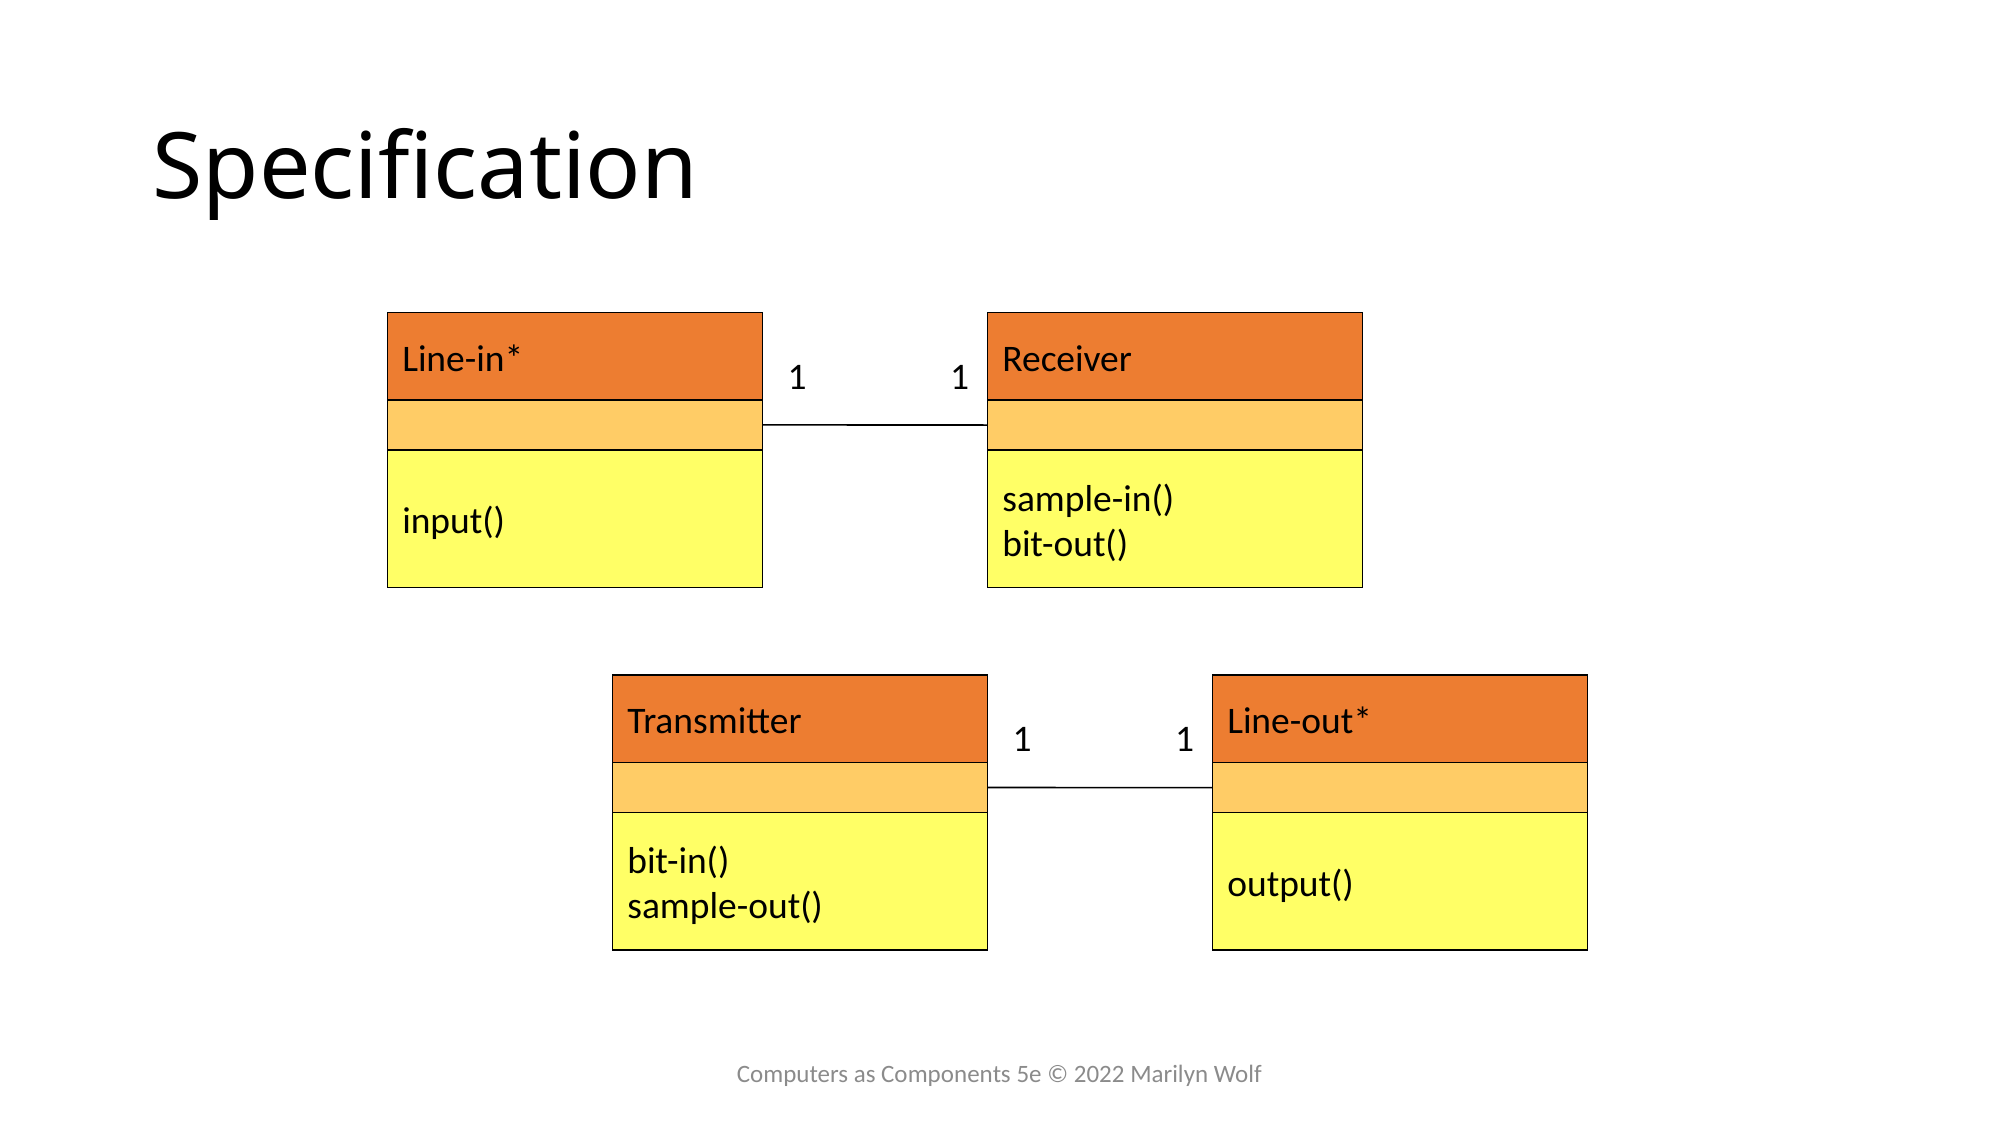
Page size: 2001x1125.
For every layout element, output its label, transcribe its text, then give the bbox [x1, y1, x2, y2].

text_box [387, 399, 763, 449]
text_box [612, 762, 988, 812]
text_box Line-in* [387, 312, 763, 399]
text_box 1 [997, 706, 1047, 767]
text_box 1 [935, 344, 984, 404]
text_box input() [387, 449, 763, 588]
text_box 1 [772, 344, 822, 404]
title Specification [137, 59, 1863, 278]
text_box [987, 399, 1363, 449]
text_box sample-in() bit-out() [987, 449, 1363, 588]
text_box Line-out* [1212, 674, 1588, 762]
text_box Receiver [987, 312, 1363, 399]
text_box output() [1212, 812, 1588, 950]
text_box [1212, 762, 1588, 812]
text_box bit-in() sample-out() [612, 812, 988, 950]
text_box 1 [1160, 706, 1209, 767]
text_box Transmitter [612, 674, 988, 762]
footer Computers as Components 5e © 2022 Marilyn Wolf [662, 1042, 1338, 1103]
